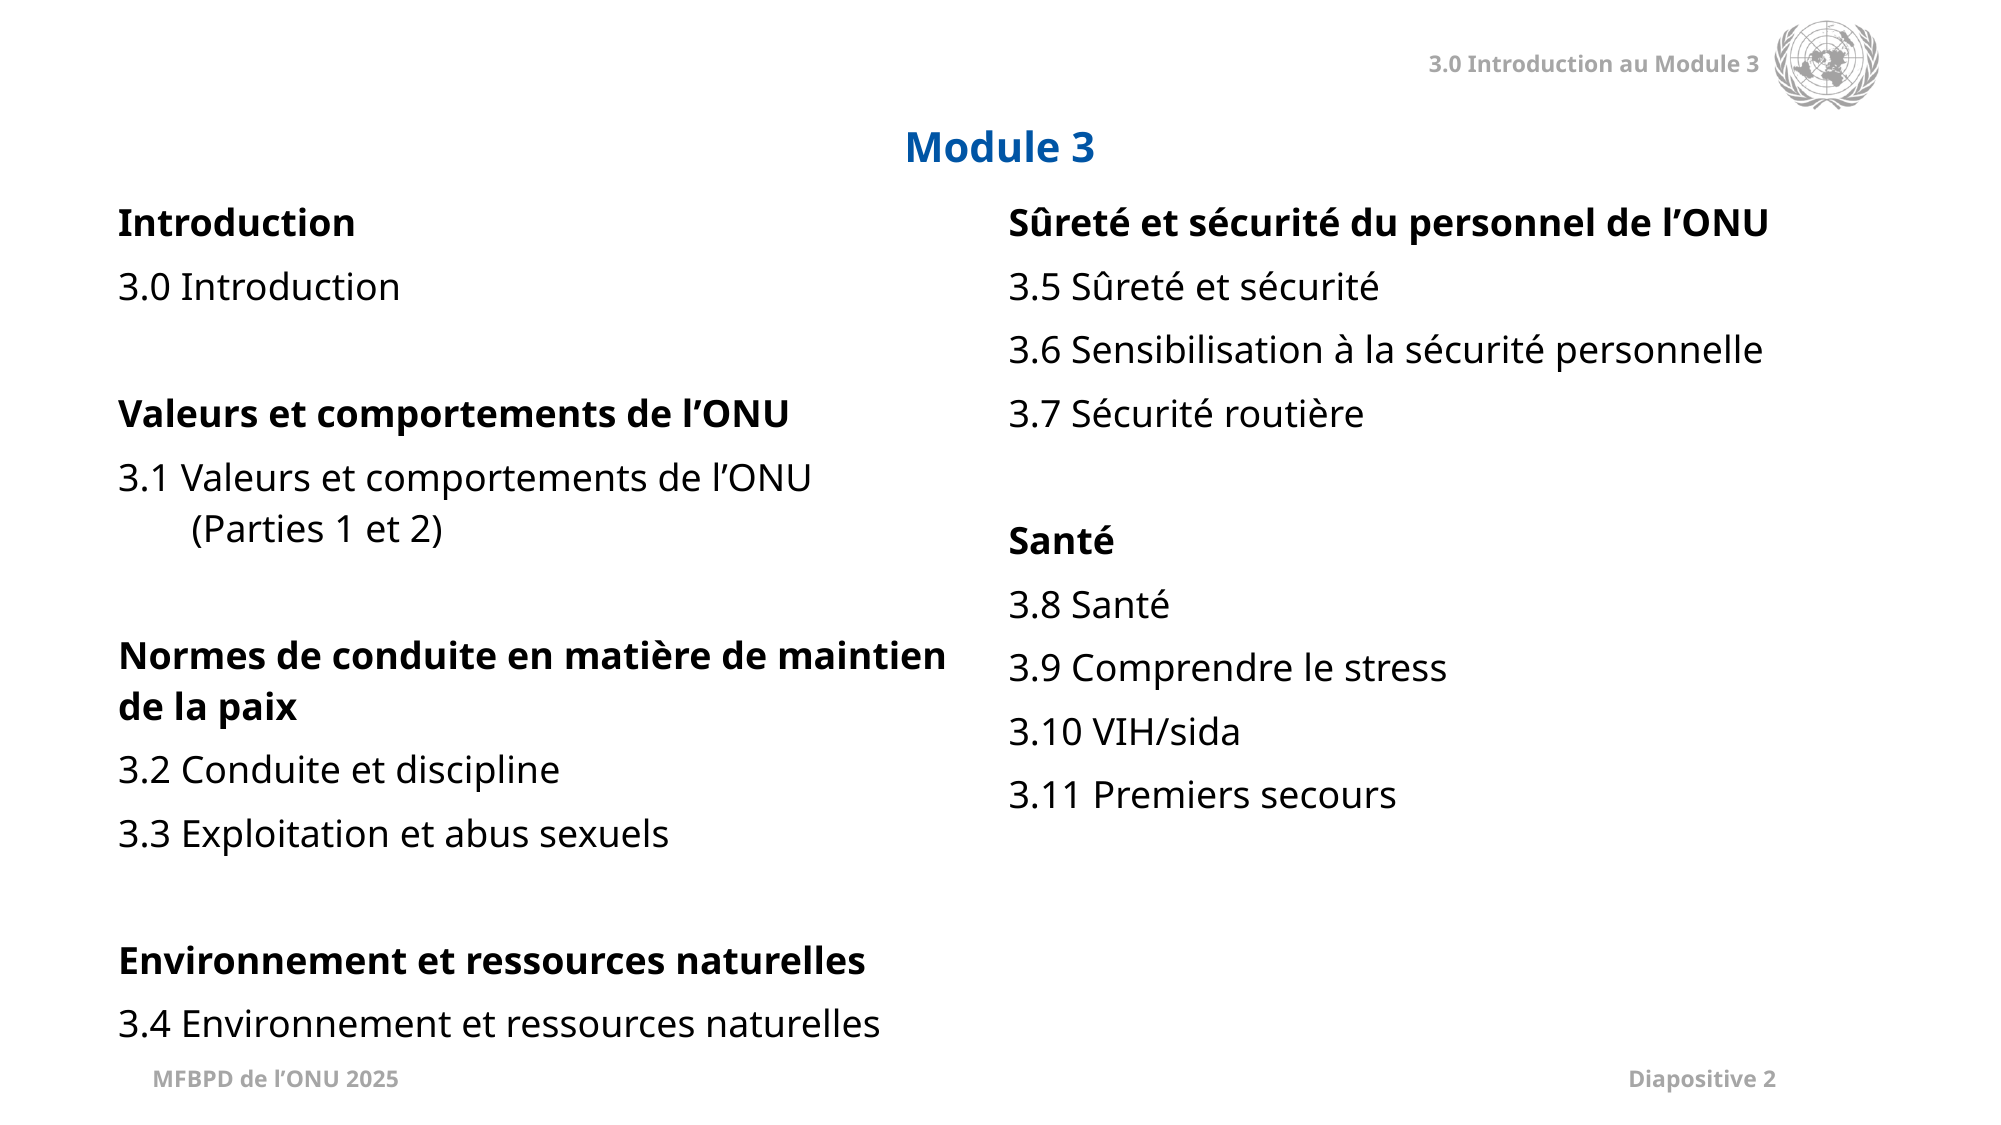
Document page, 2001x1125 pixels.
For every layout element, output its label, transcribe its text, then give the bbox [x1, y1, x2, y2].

table_header Introduction 3.0 Introduction Valeurs et comportements de l’ONU 3.1 Valeurs et comportements de l’ONU (Parties 1 et 2) Normes de conduite en matière de maintien de la paix 3.2 Conduite et discipline 3.3 Exploitation et abus sexuels Environnement et ressources naturelles 3.4 Environnement et ressources naturelles [107, 197, 997, 1049]
table_header Sûreté et sécurité du personnel de l’ONU 3.5 Sûreté et sécurité 3.6 Sensibilisation à la sécurité personnelle 3.7 Sécurité routière Santé 3.8 Santé 3.9 Comprendre le stress 3.10 VIH/sida 3.11 Premiers secours [997, 197, 1888, 1049]
text_box Module 3 [204, 112, 1796, 178]
